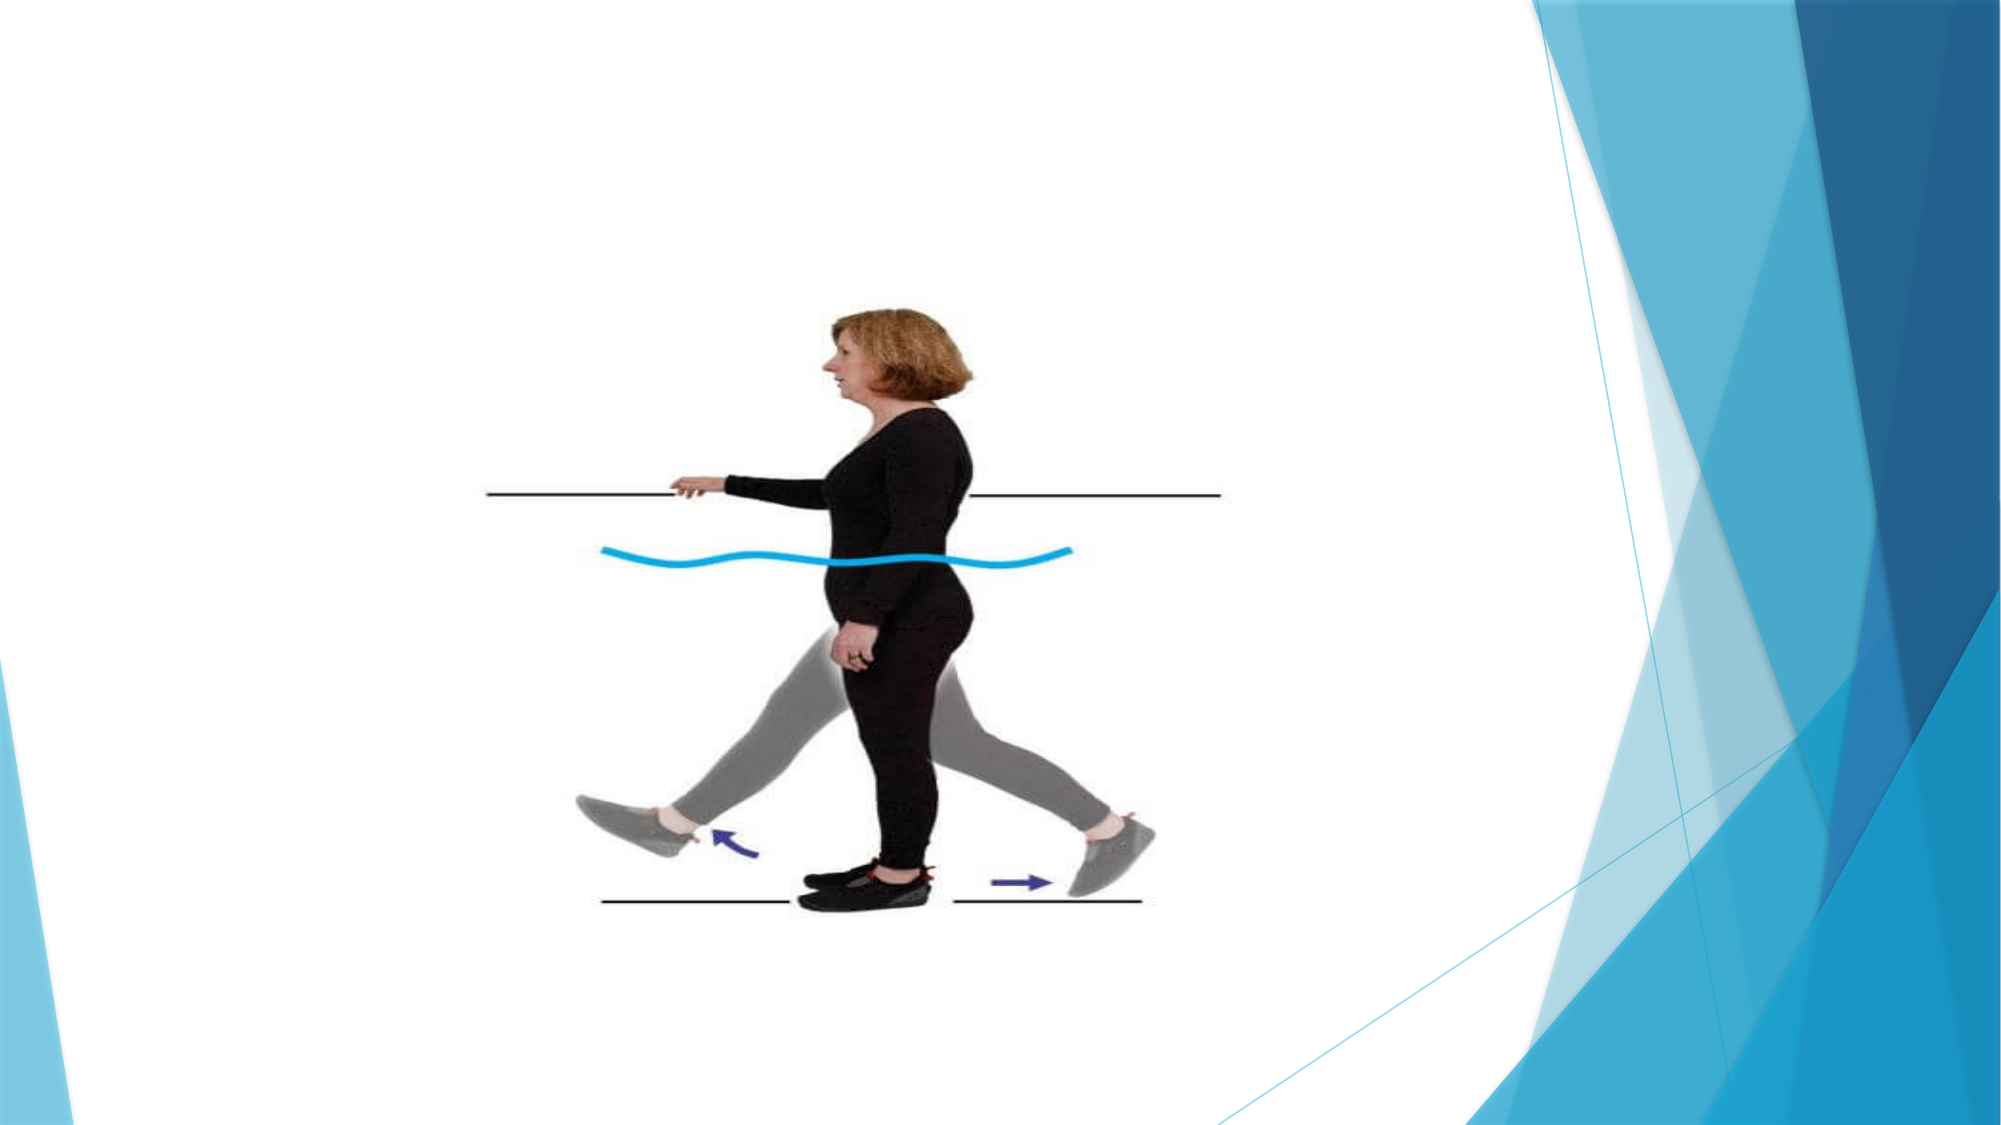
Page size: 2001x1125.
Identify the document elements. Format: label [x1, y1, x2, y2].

list [454, 166, 1356, 992]
